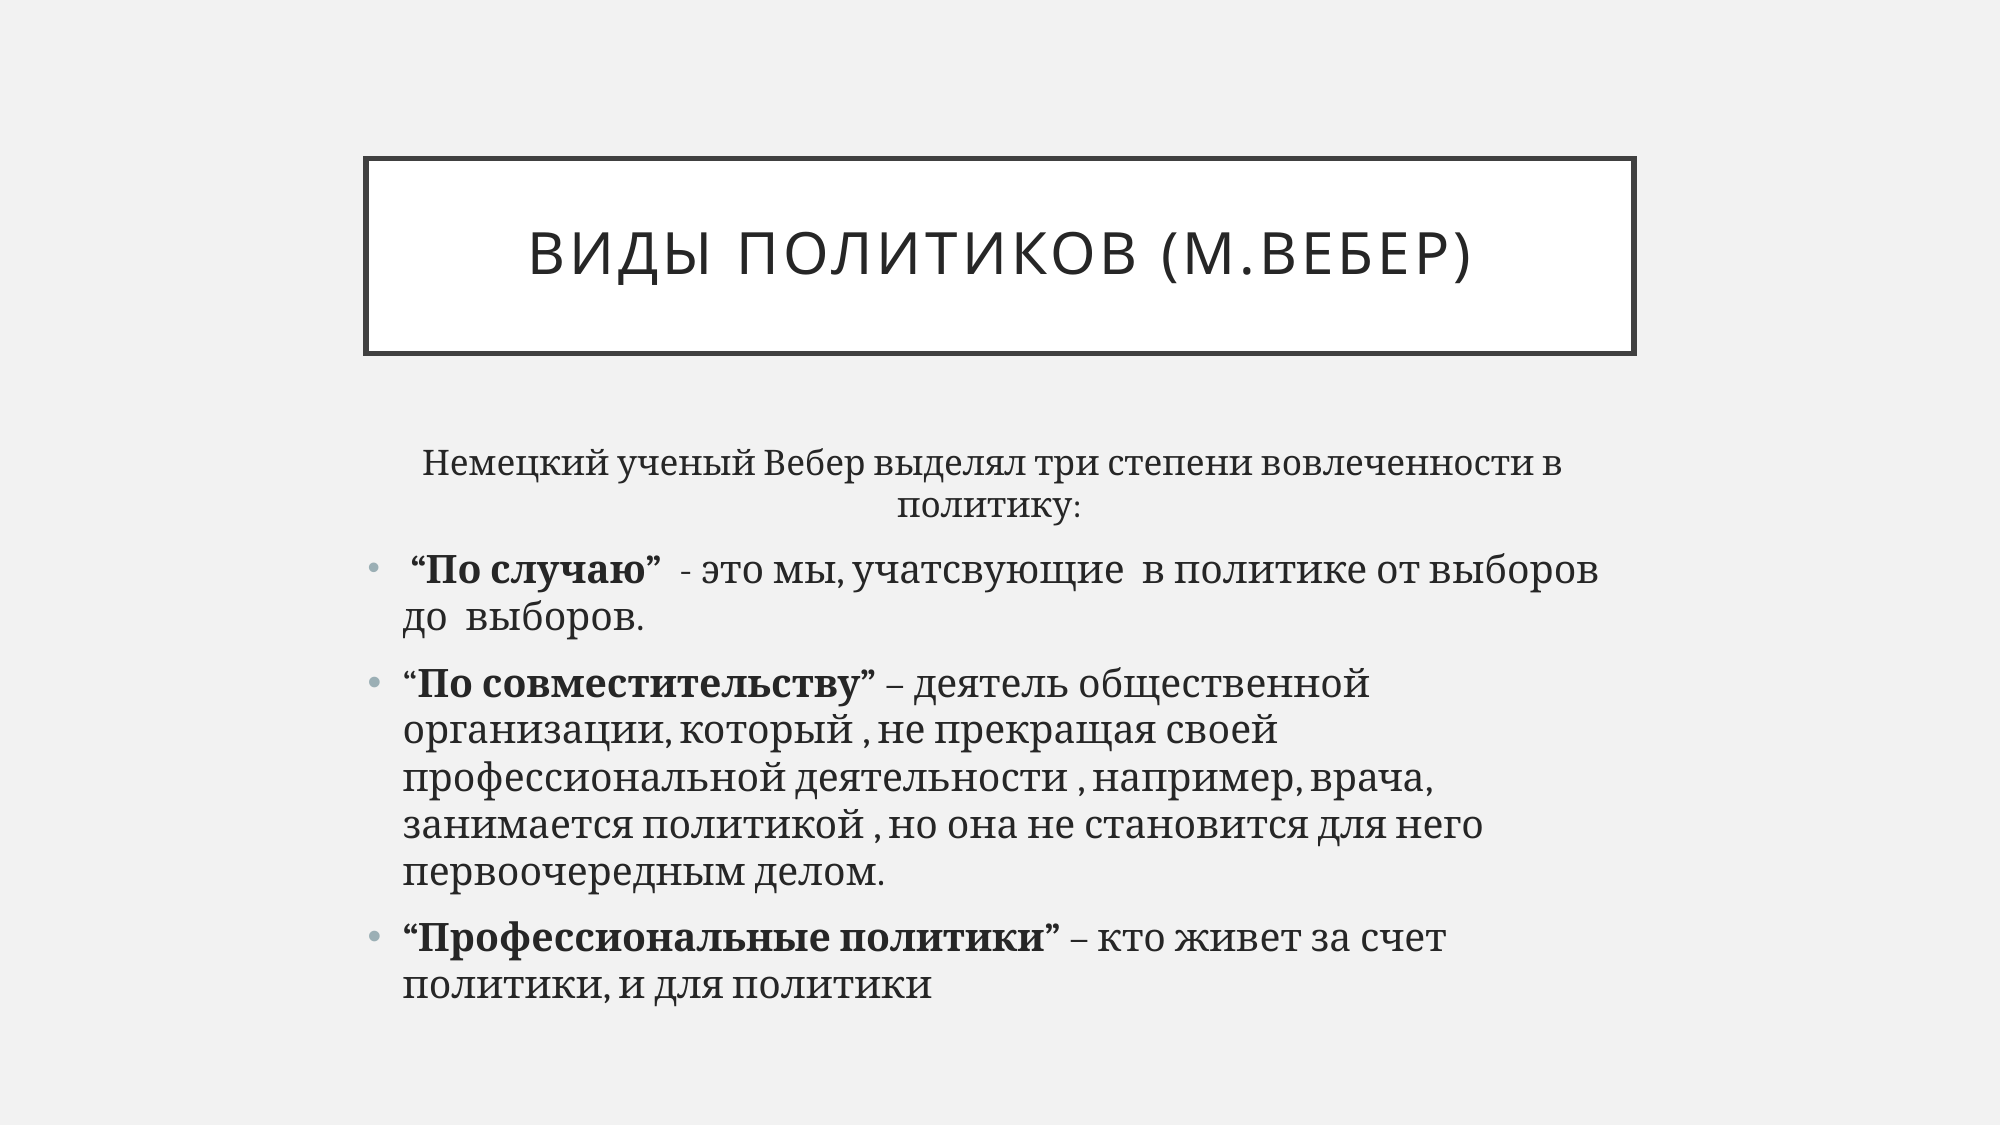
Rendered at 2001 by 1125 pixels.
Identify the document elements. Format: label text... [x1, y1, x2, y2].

title Виды политиков (М.Вебер) [363, 156, 1637, 356]
list Немецкий ученый Вебер выделял три степени вовлеченности в политику: “По случаю” - это мы, учатсвующие в политике от выборов до выборов. “По совместительству” – деятель общественной организации, который , не прекращая своей профессиональной деятельности , например, врача, занимается политикой , но она не становится для него первоочередным делом. “Профессиональные политики” – кто живет за счет политики, и для политики [352, 432, 1634, 1019]
